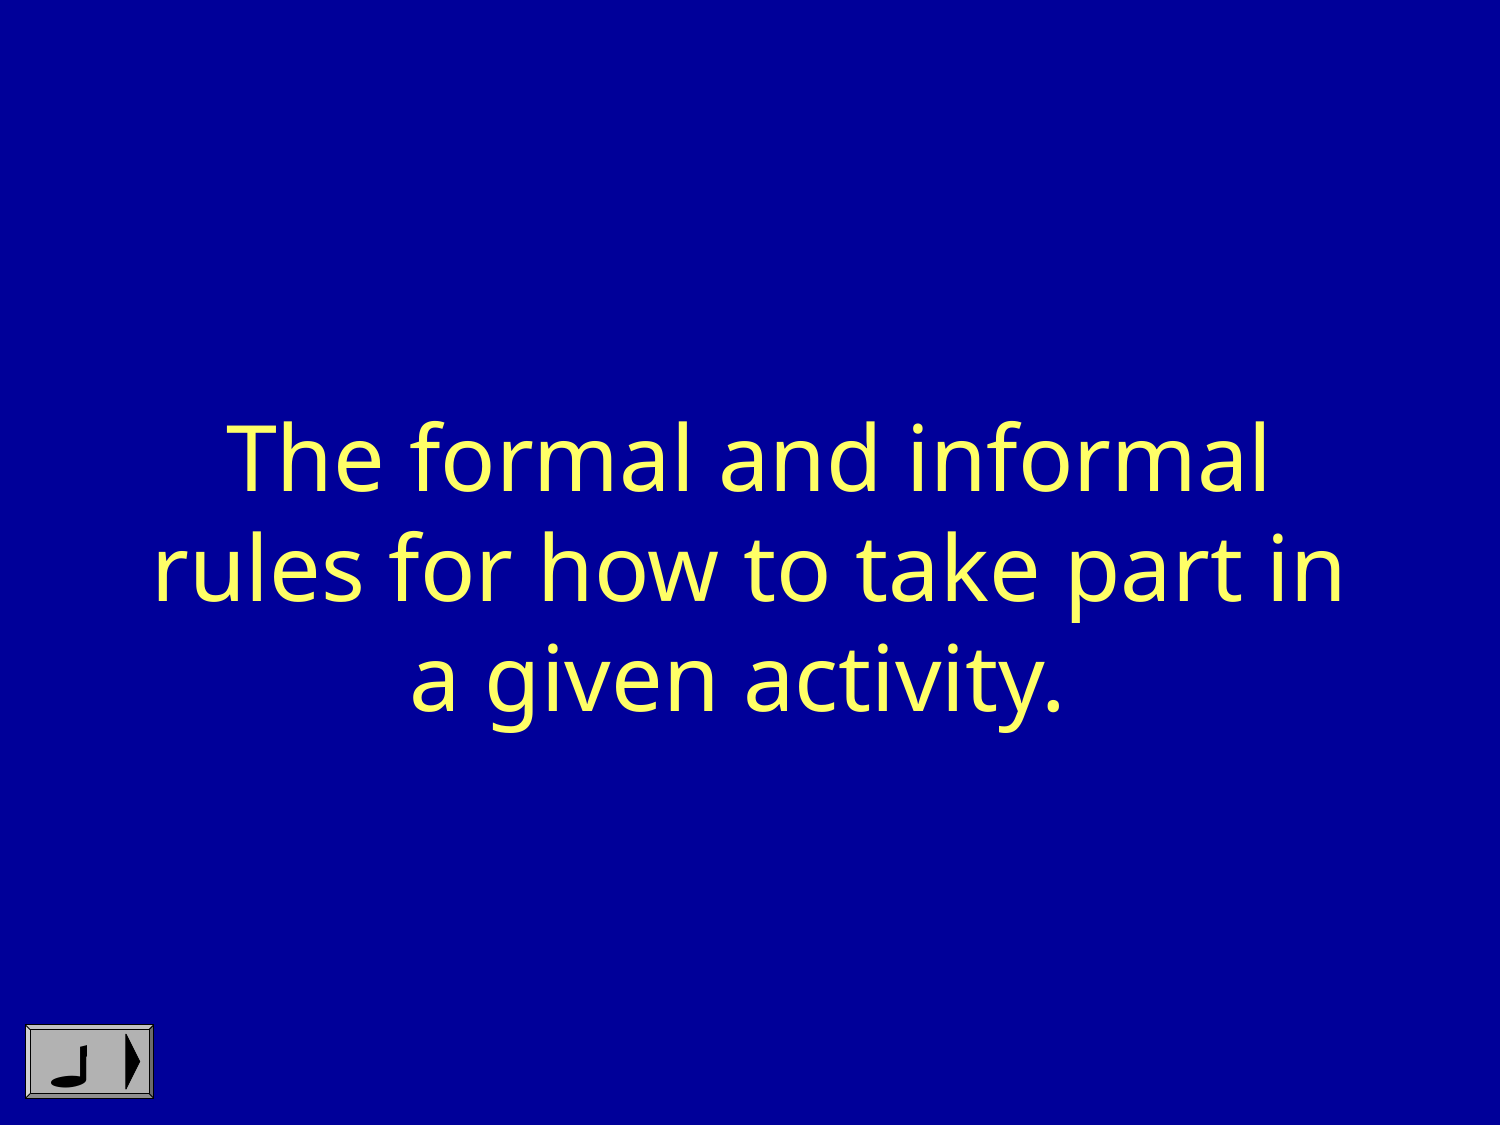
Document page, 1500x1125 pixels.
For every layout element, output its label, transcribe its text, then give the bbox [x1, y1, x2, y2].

picture [24, 1024, 156, 1101]
title The formal and informal rules for how to take part in a given activity. [112, 99, 1388, 1031]
